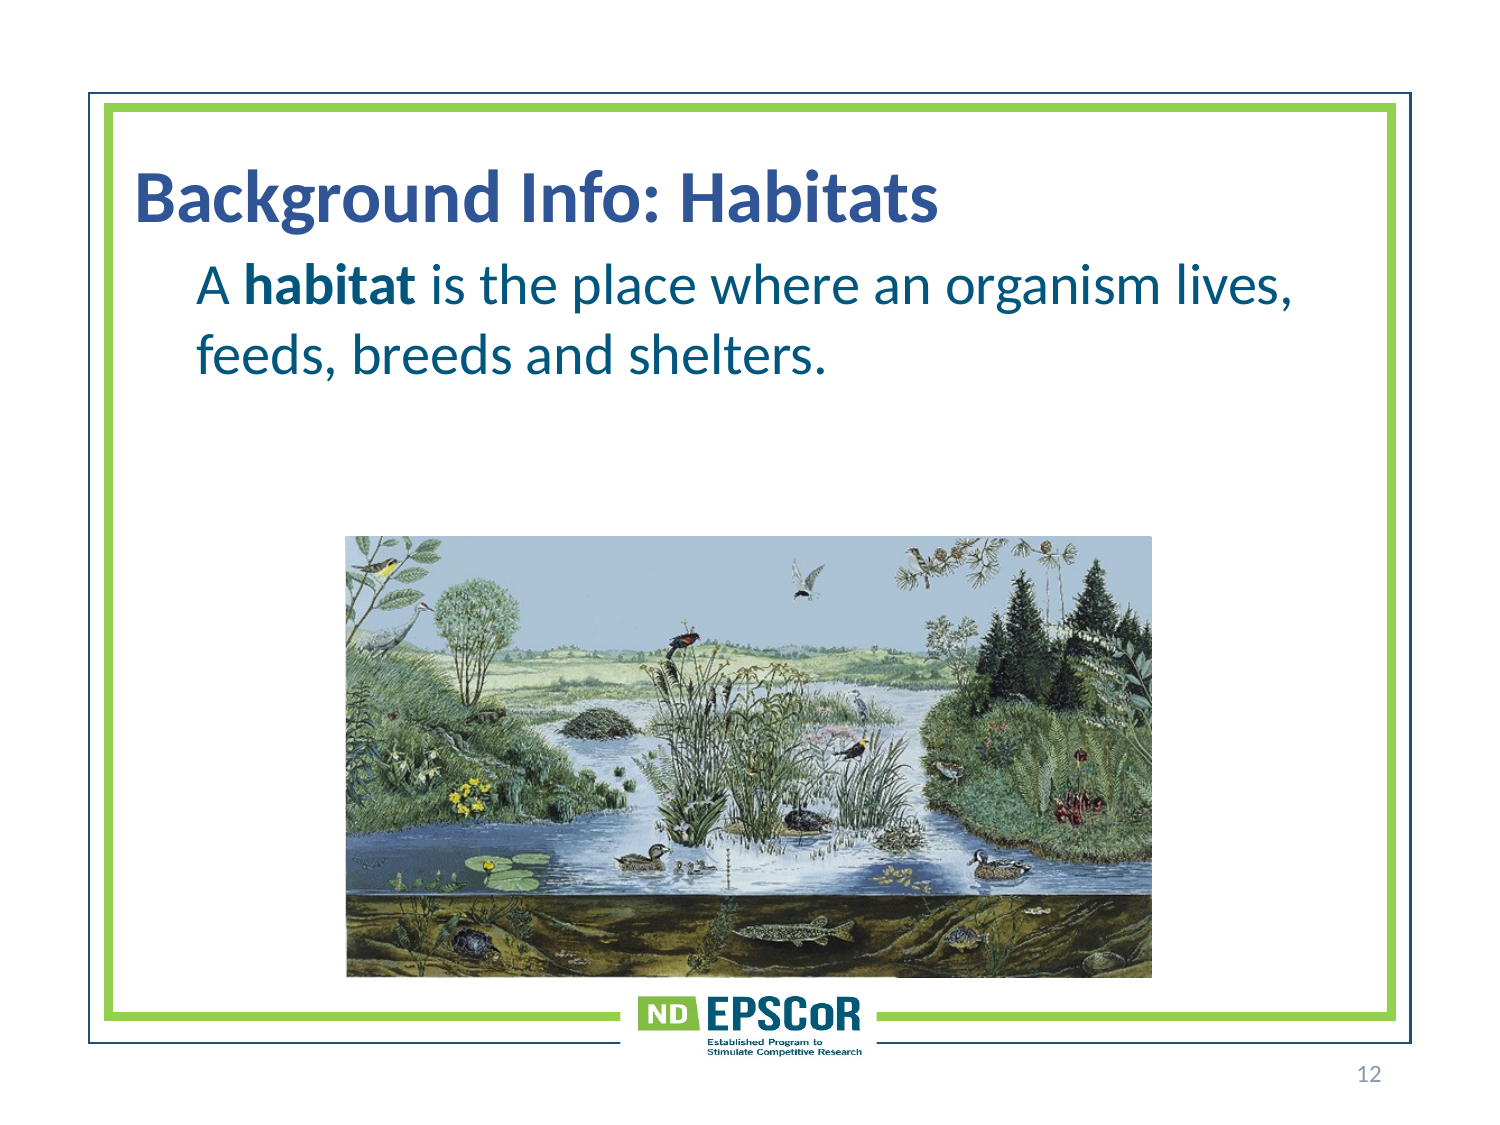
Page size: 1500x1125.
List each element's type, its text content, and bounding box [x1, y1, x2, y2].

picture [104, 103, 1396, 1059]
text_box A habitat is the place where an organism lives, feeds, breeds and shelters. [181, 238, 1355, 394]
title Background Info: Habitats [119, 119, 1378, 278]
slide_number 12 [1059, 1042, 1397, 1103]
